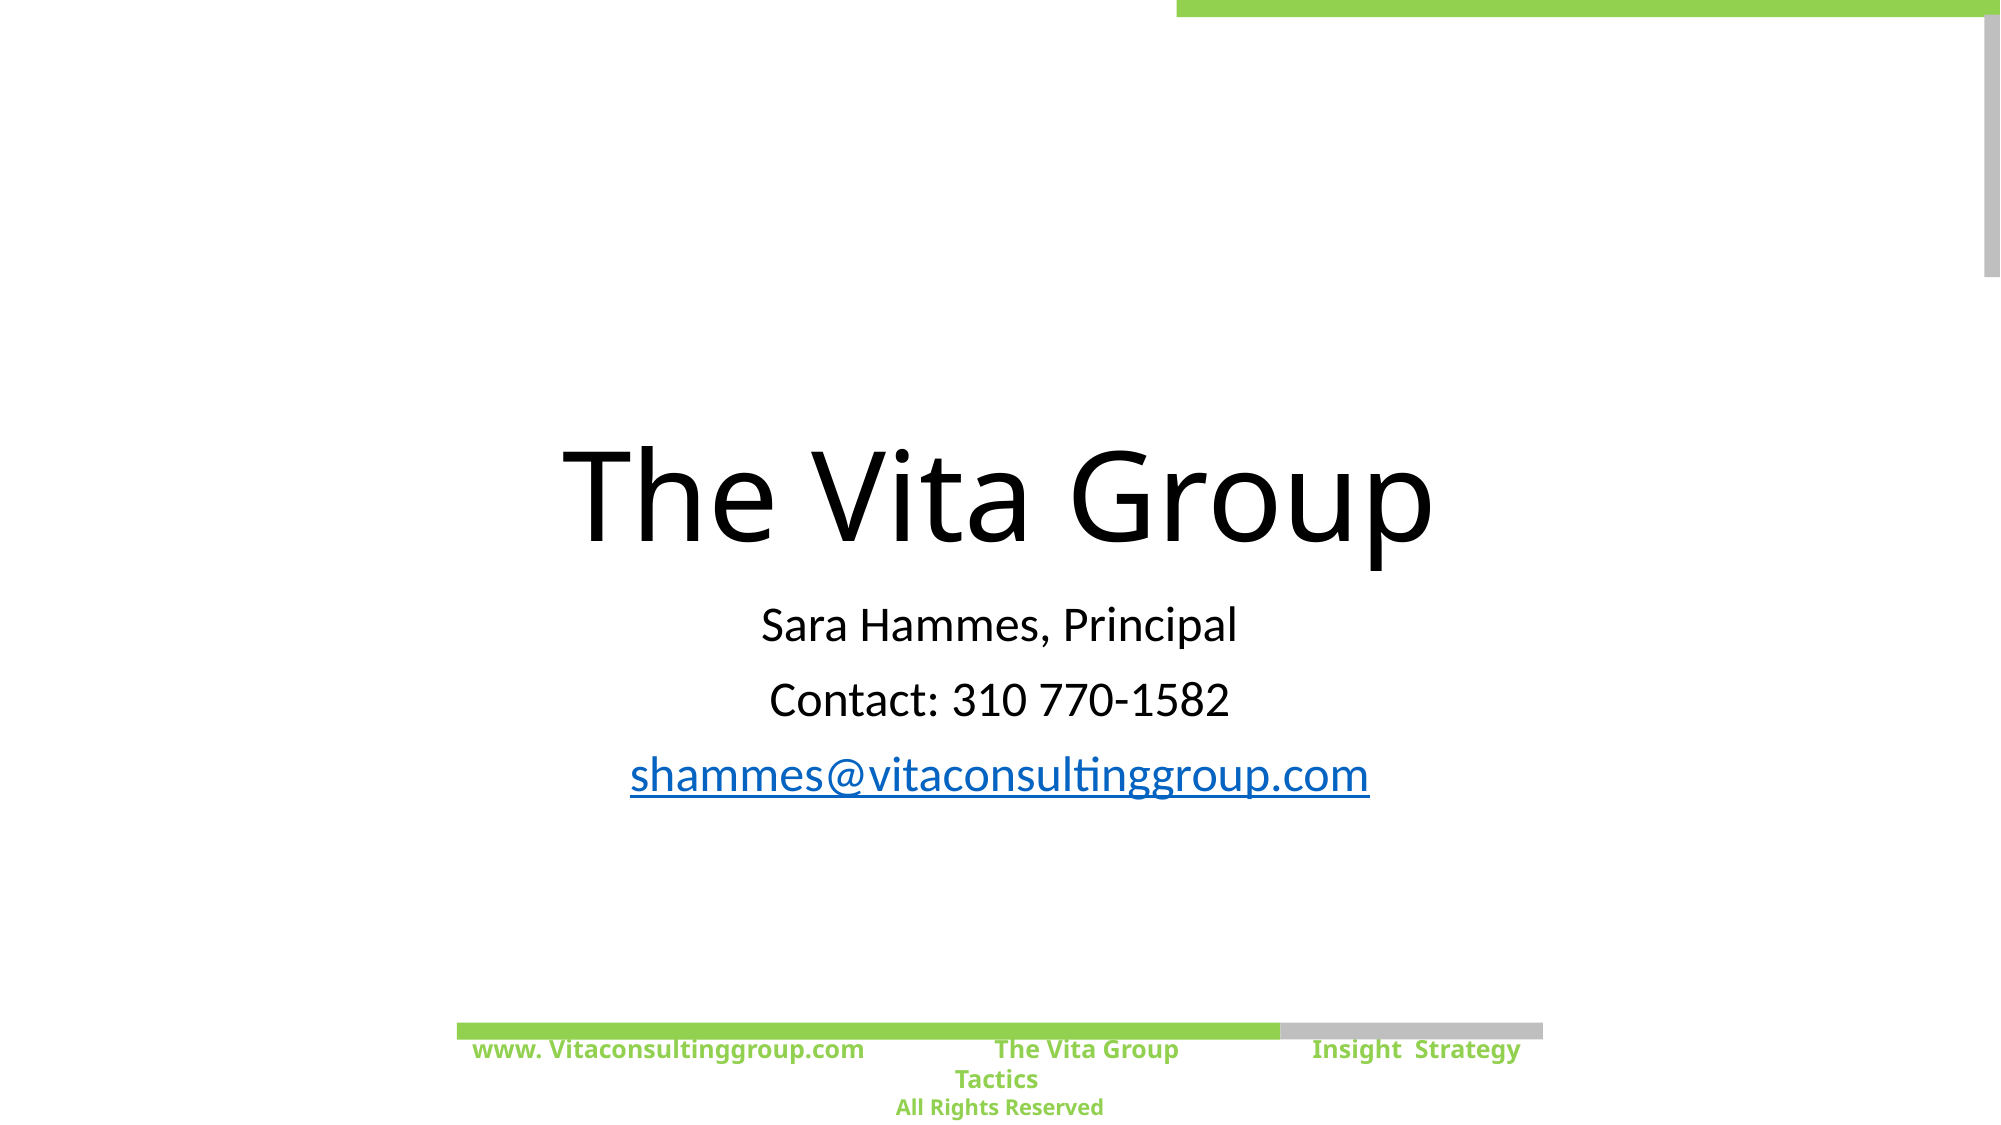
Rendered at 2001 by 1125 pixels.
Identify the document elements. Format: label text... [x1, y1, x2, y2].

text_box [456, 1022, 1543, 1040]
text_box [1176, 0, 2000, 18]
footer www. Vitaconsultinggroup.com The Vita Group Insight Strategy Tactics All Rights Reserved [419, 1059, 1581, 1125]
text_box [1983, 14, 2000, 278]
title The Vita Group [249, 184, 1750, 576]
subtitle Sara Hammes, Principal Contact: 310 770-1582 shammes@vitaconsultinggroup.com [249, 590, 1750, 863]
